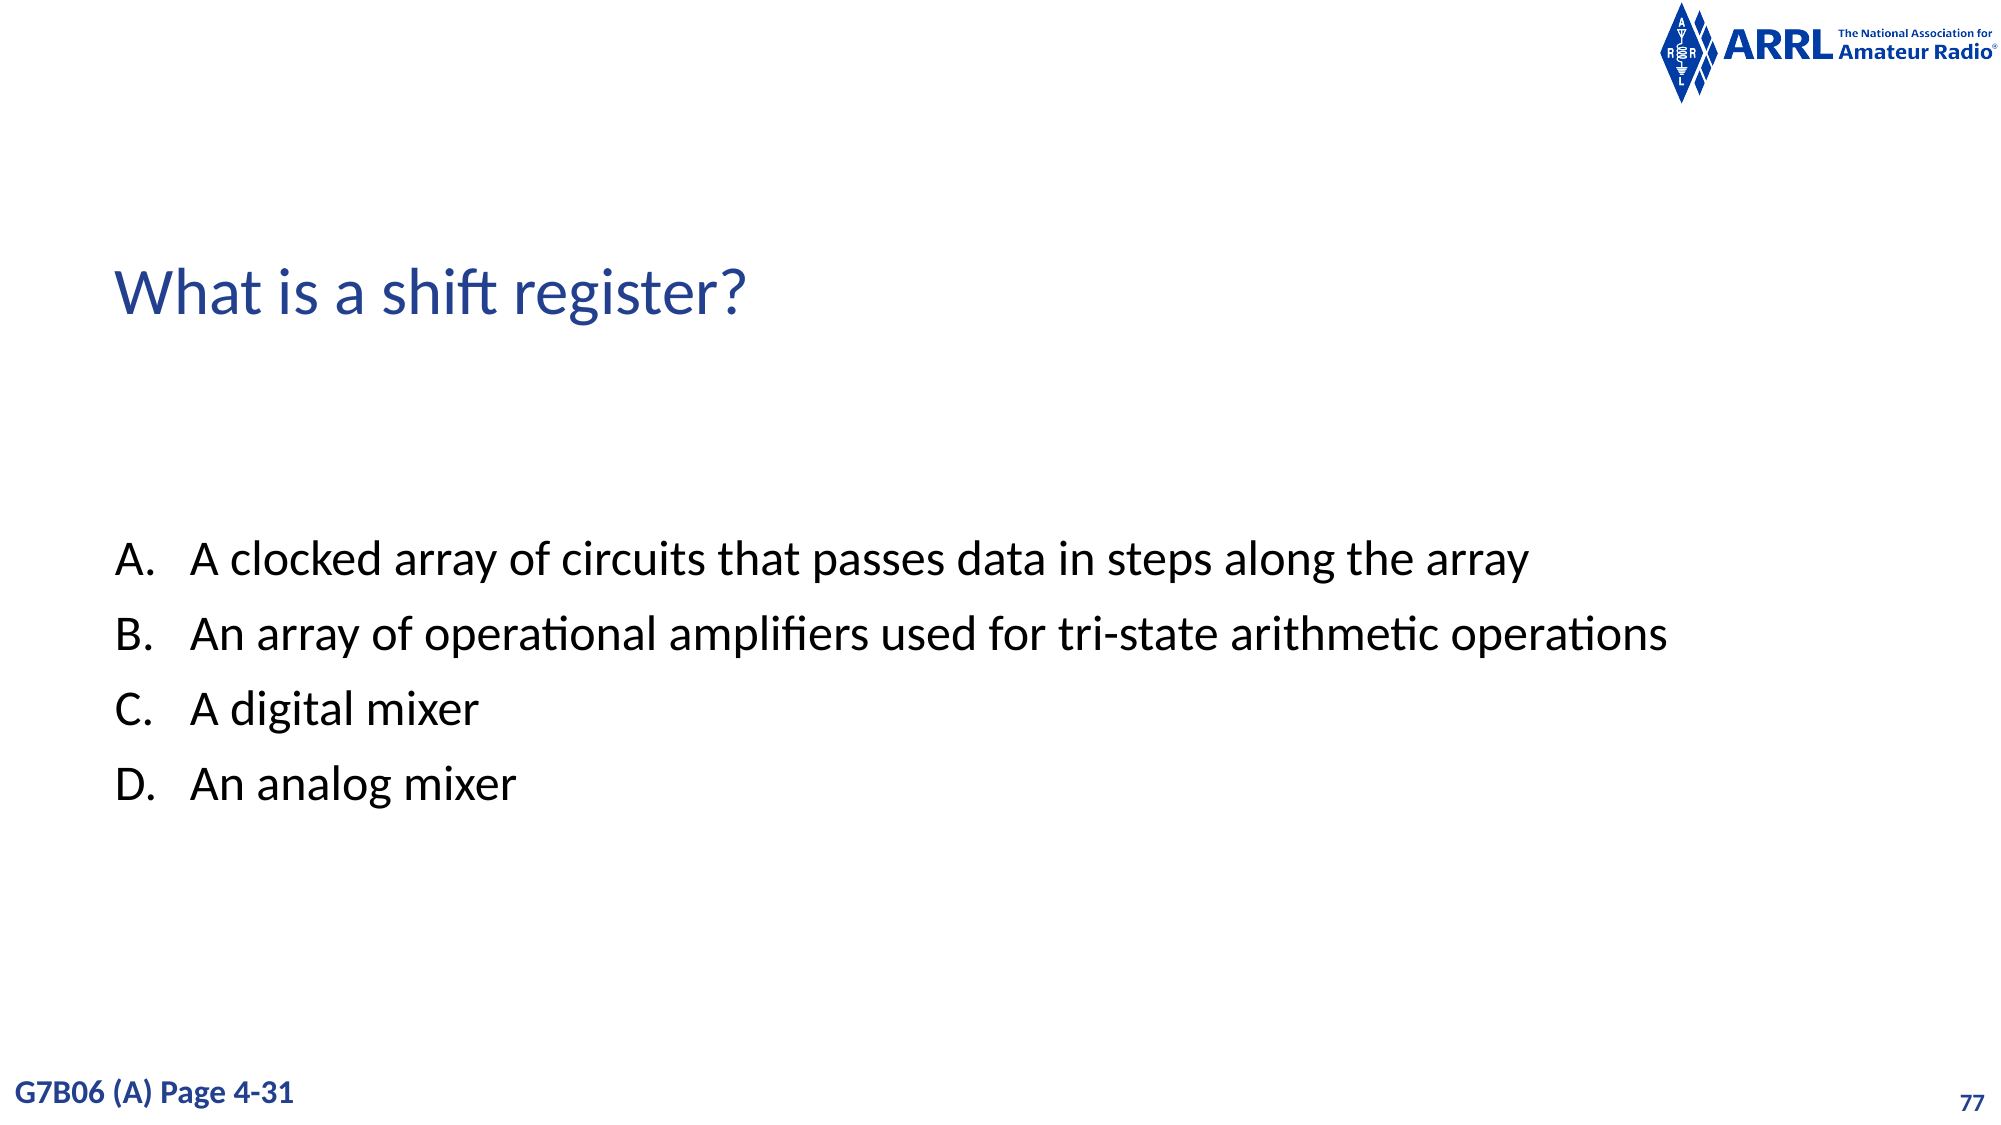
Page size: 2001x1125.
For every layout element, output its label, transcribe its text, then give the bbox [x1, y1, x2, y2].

title What is a shift register? [99, 249, 1900, 468]
text_box 77 [1899, 1079, 2000, 1125]
picture [1658, 0, 1999, 106]
list A clocked array of circuits that passes data in steps along the array An array of operational amplifiers used for tri-state arithmetic operations A digital mixer An analog mixer [99, 525, 1900, 1005]
text_box G7B06 (A) Page 4-31 [0, 1062, 1313, 1118]
